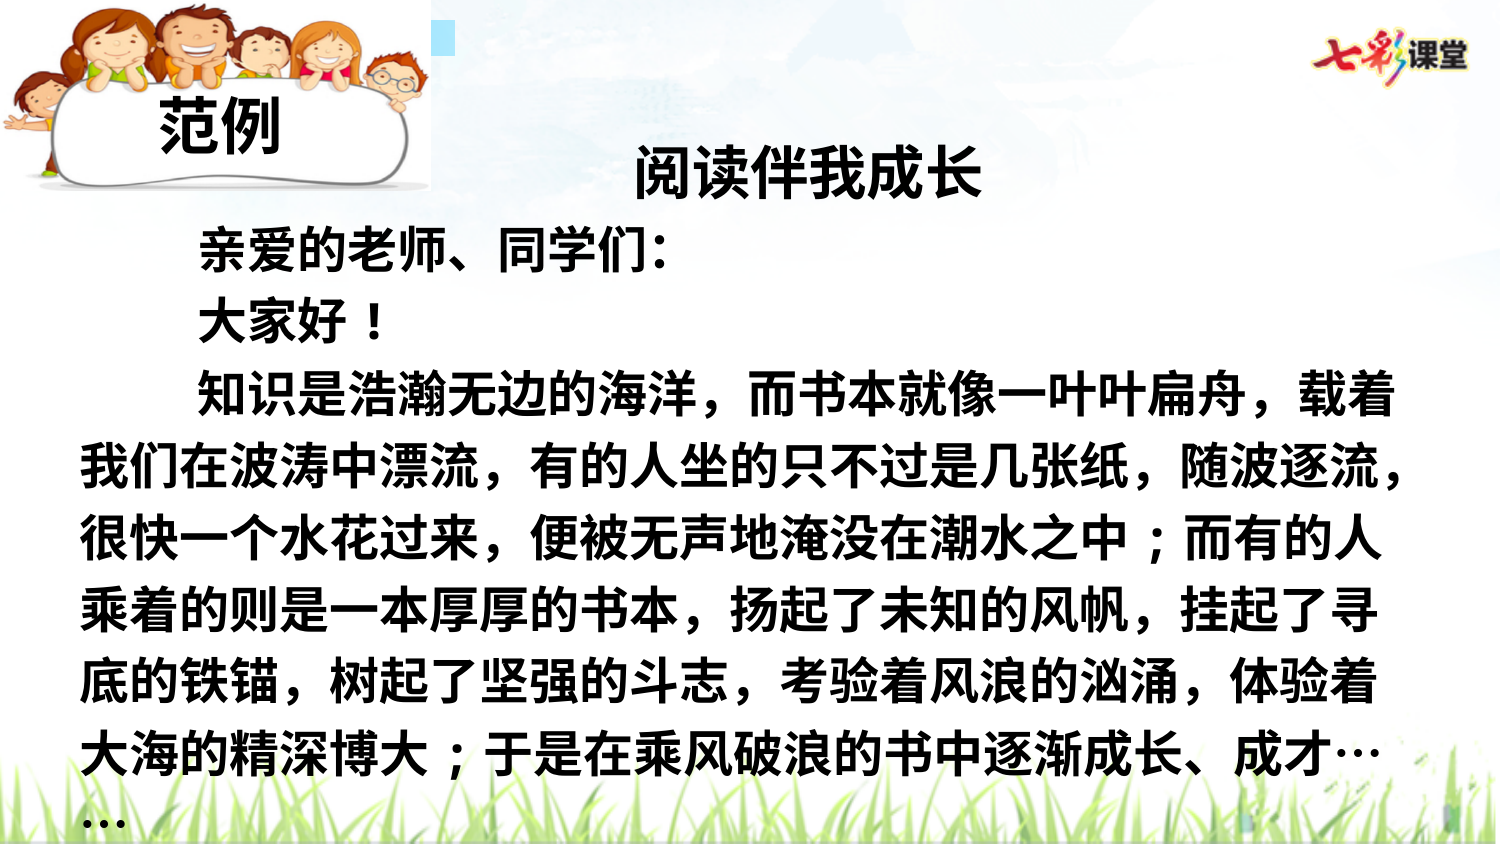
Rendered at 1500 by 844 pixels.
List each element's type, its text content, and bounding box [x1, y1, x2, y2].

text_box 阅读伴我成长 亲爱的老师、同学们： 大家好! 知识是浩瀚无边的海洋，而书本就像一叶叶扁舟，载着我们在波涛中漂流，有的人坐的只不过是几张纸，随波逐流，很快一个水花过来，便被无声地淹没在潮水之中;而有的人乘着的则是一本厚厚的书本，扬起了未知的风帆，挂起了寻底的铁锚，树起了坚强的斗志，考验着风浪的汹涌，体验着大海的精深博大;于是在乘风破浪的书中逐渐成长、成才…… [64, 114, 1436, 694]
picture [0, 0, 1500, 844]
